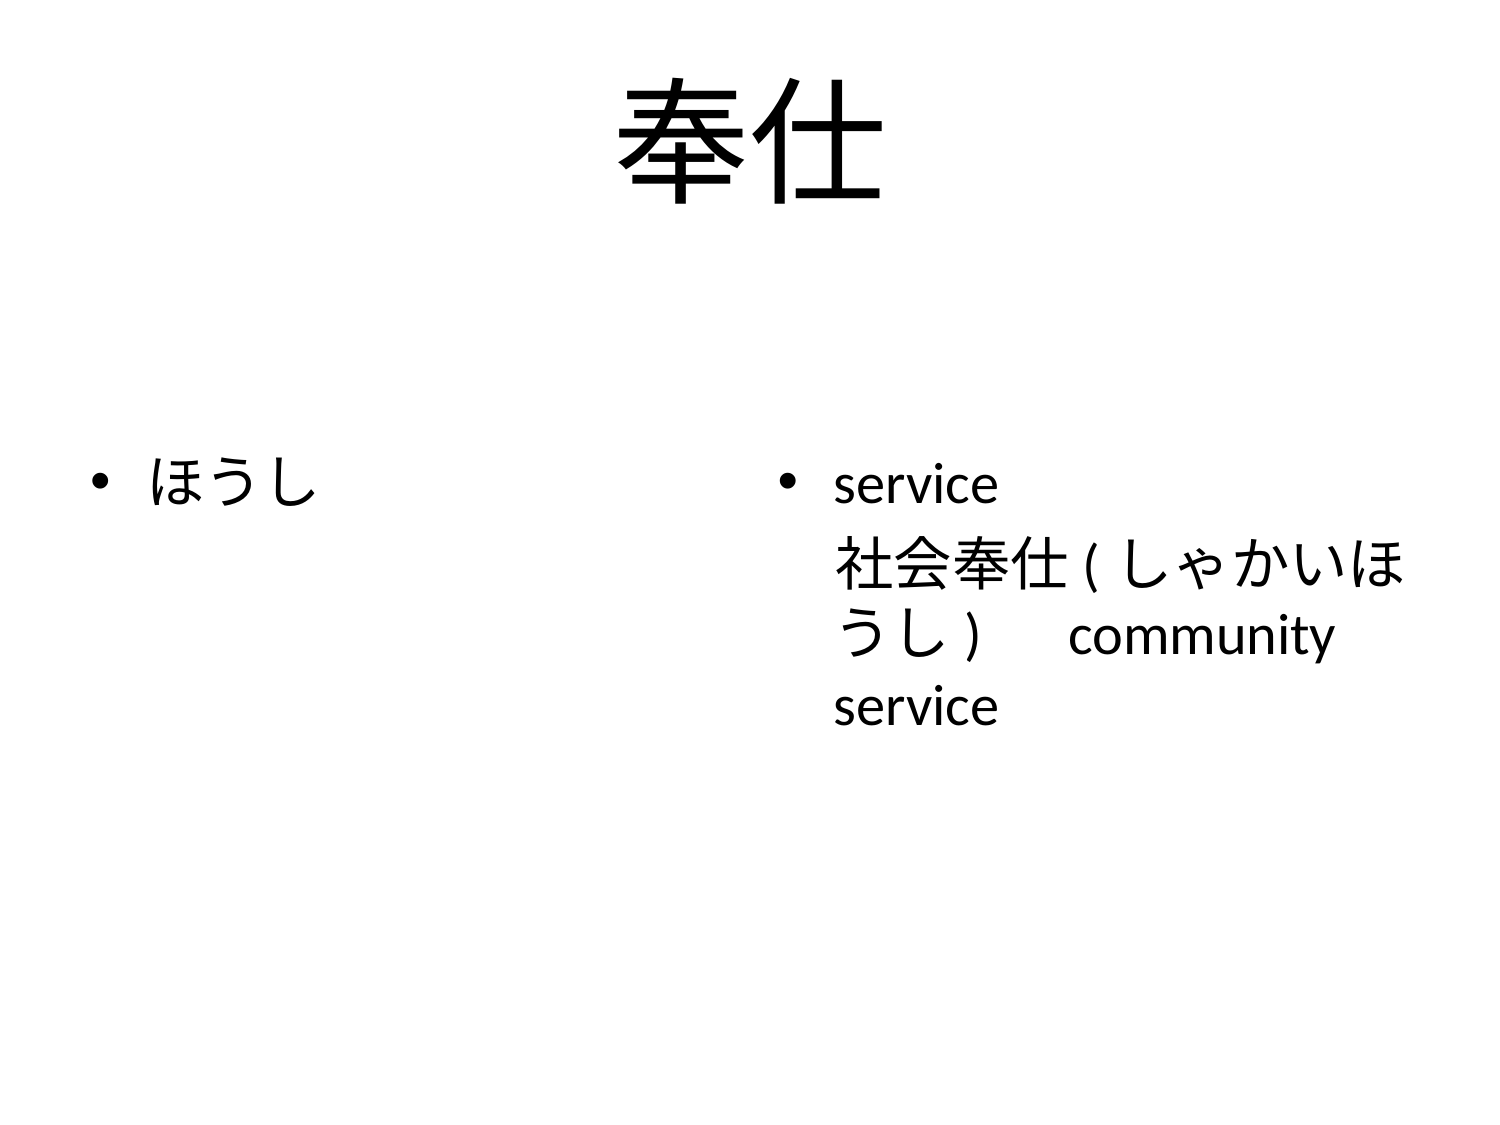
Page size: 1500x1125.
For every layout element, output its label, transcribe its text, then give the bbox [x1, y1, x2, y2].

list service 社会奉仕(しゃかいほうし) community service [762, 437, 1426, 1006]
title 奉仕 [74, 44, 1426, 233]
list ほうし [74, 437, 738, 1006]
